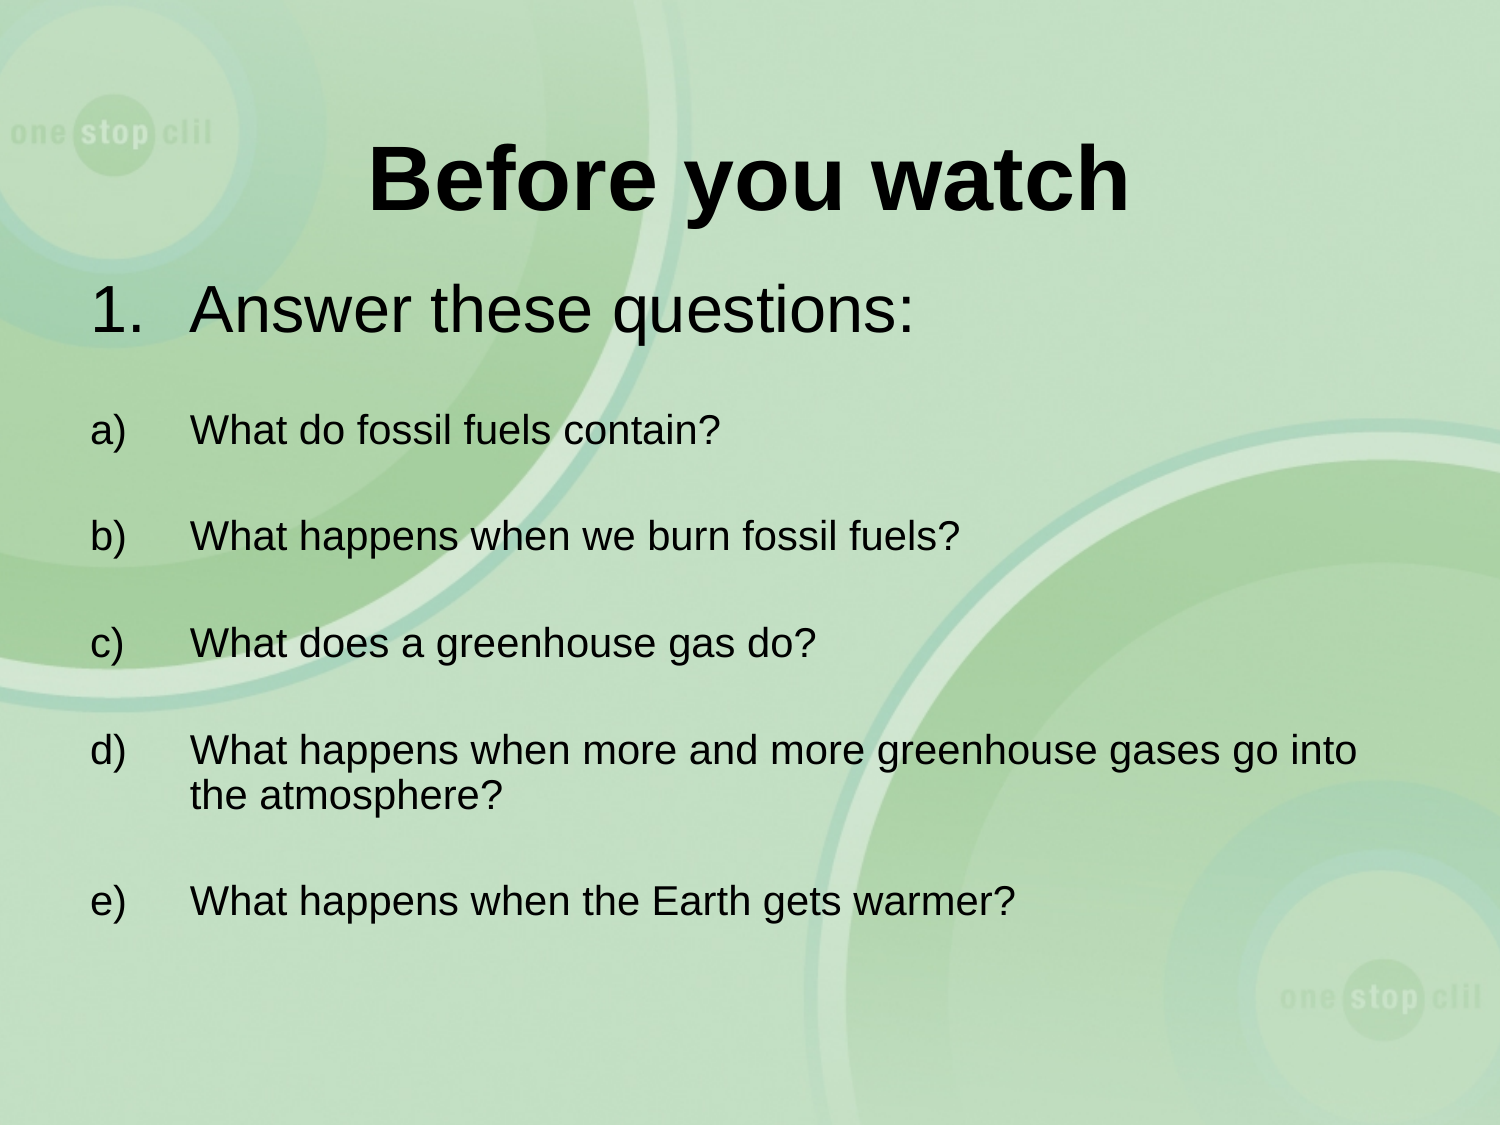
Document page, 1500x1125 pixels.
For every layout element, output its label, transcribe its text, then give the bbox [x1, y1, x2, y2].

title Before you watch [75, 79, 1425, 267]
picture [0, 0, 1500, 1125]
list Answer these questions: What do fossil fuels contain? What happens when we burn fossil fuels? What does a greenhouse gas do? What happens when more and more greenhouse gases go into the atmosphere? e) What happens when the Earth gets warmer? [75, 267, 1425, 1010]
